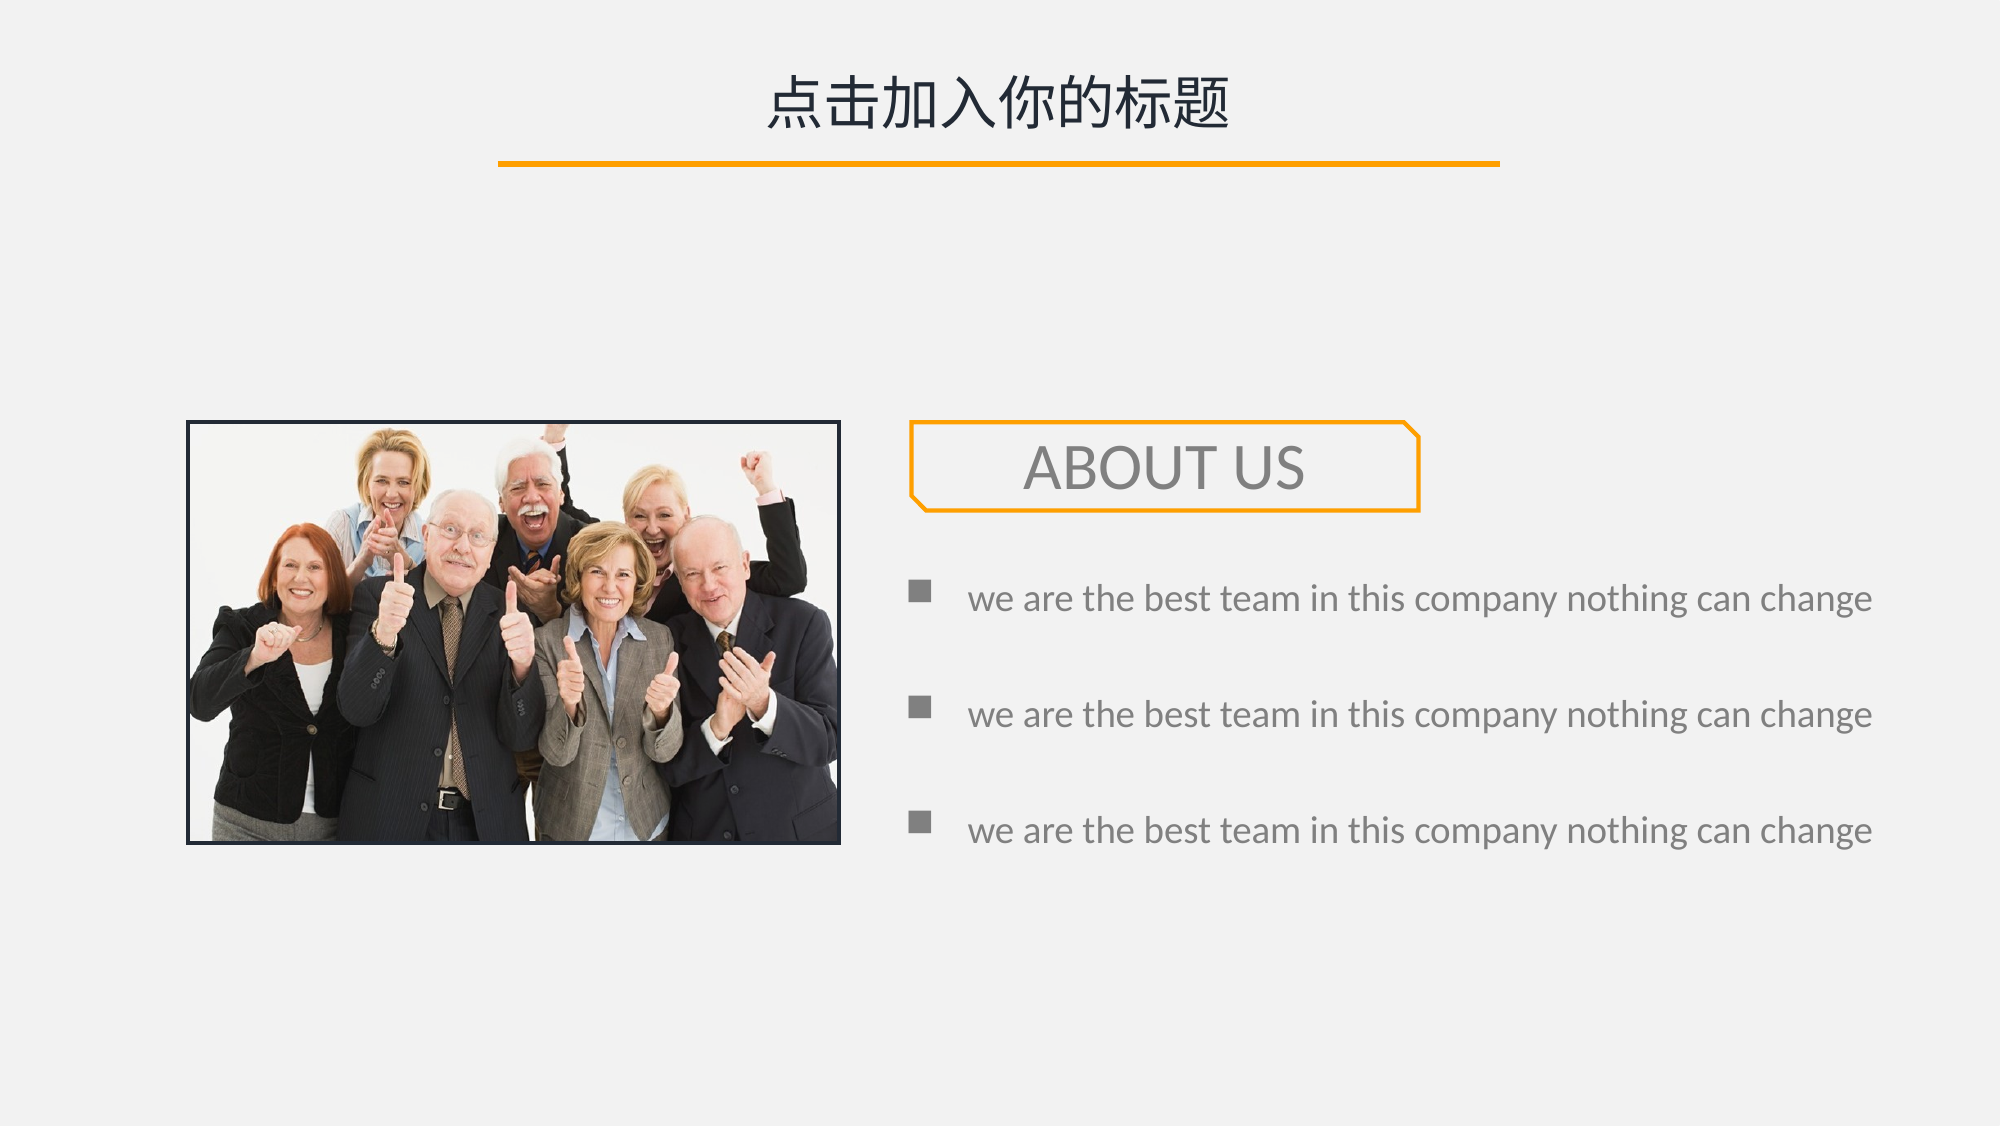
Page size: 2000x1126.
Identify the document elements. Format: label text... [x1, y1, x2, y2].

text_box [911, 415, 1419, 513]
text_box we are the best team in this company nothing can change [890, 797, 1947, 859]
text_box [497, 65, 1501, 165]
text_box we are the best team in this company nothing can change [890, 565, 1947, 627]
text_box we are the best team in this company nothing can change [890, 681, 1947, 743]
text_box [188, 422, 840, 844]
